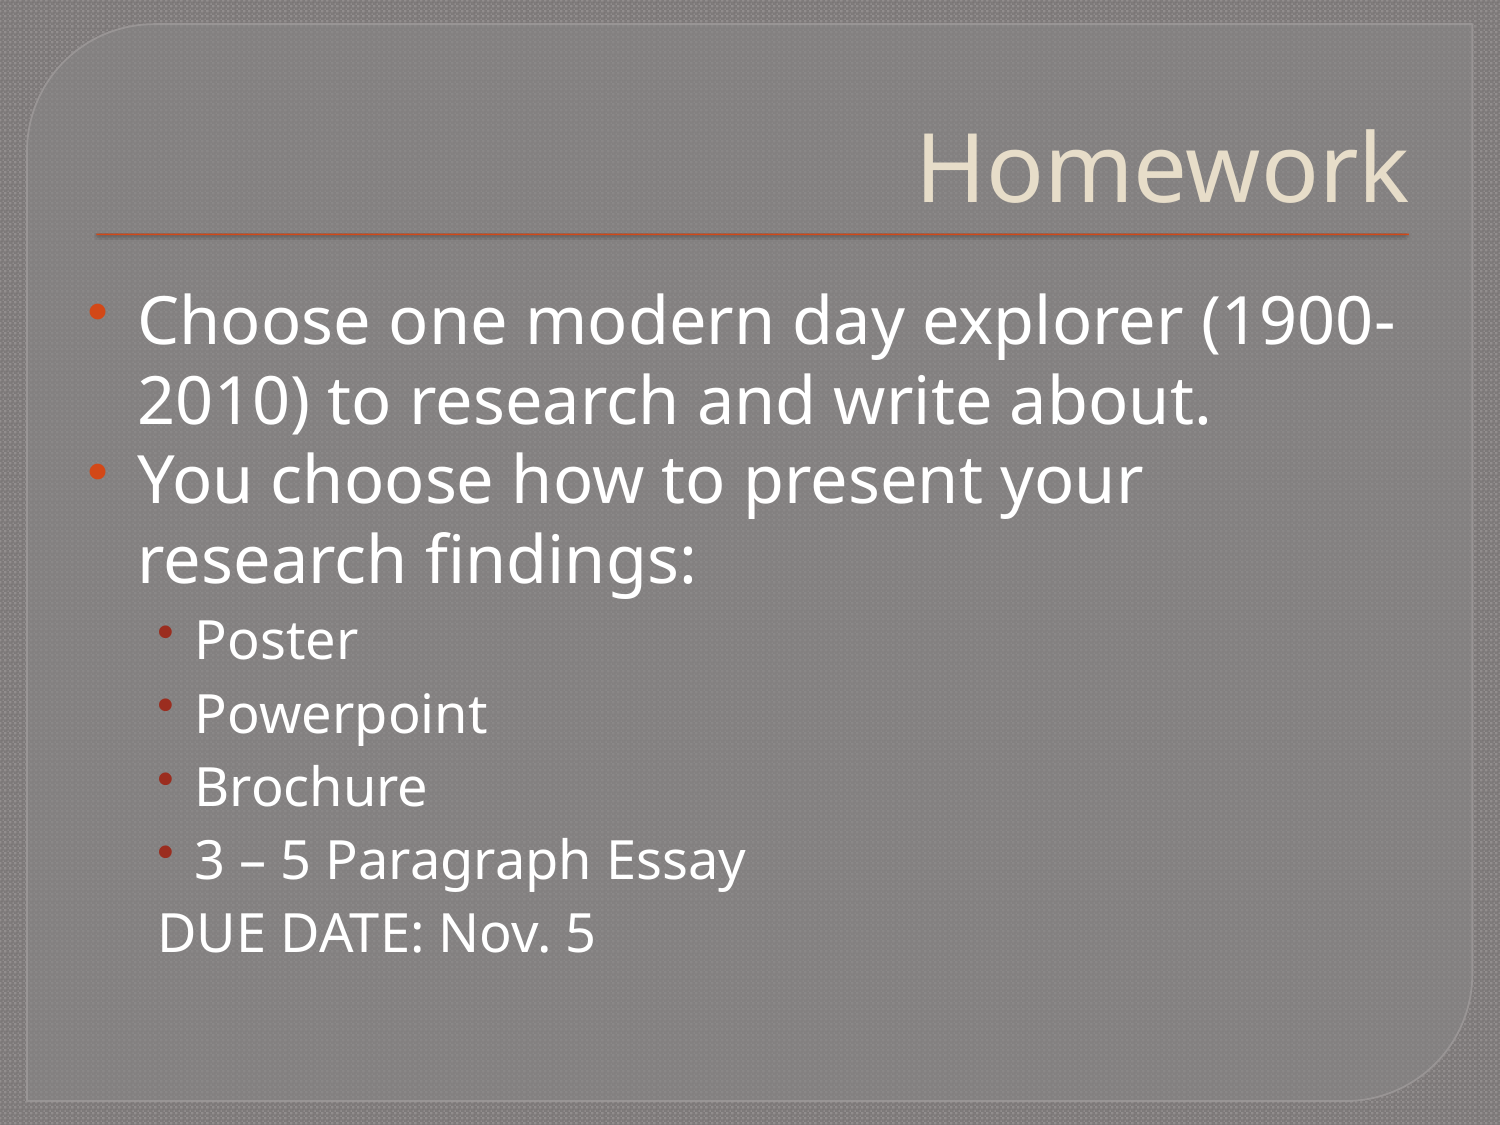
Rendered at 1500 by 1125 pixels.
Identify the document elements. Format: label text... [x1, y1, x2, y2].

title Homework [75, 41, 1425, 230]
list Choose one modern day explorer (1900-2010) to research and write about. You choose how to present your research findings: Poster Powerpoint Brochure 3 – 5 Paragraph Essay DUE DATE: Nov. 5 [75, 270, 1425, 1013]
